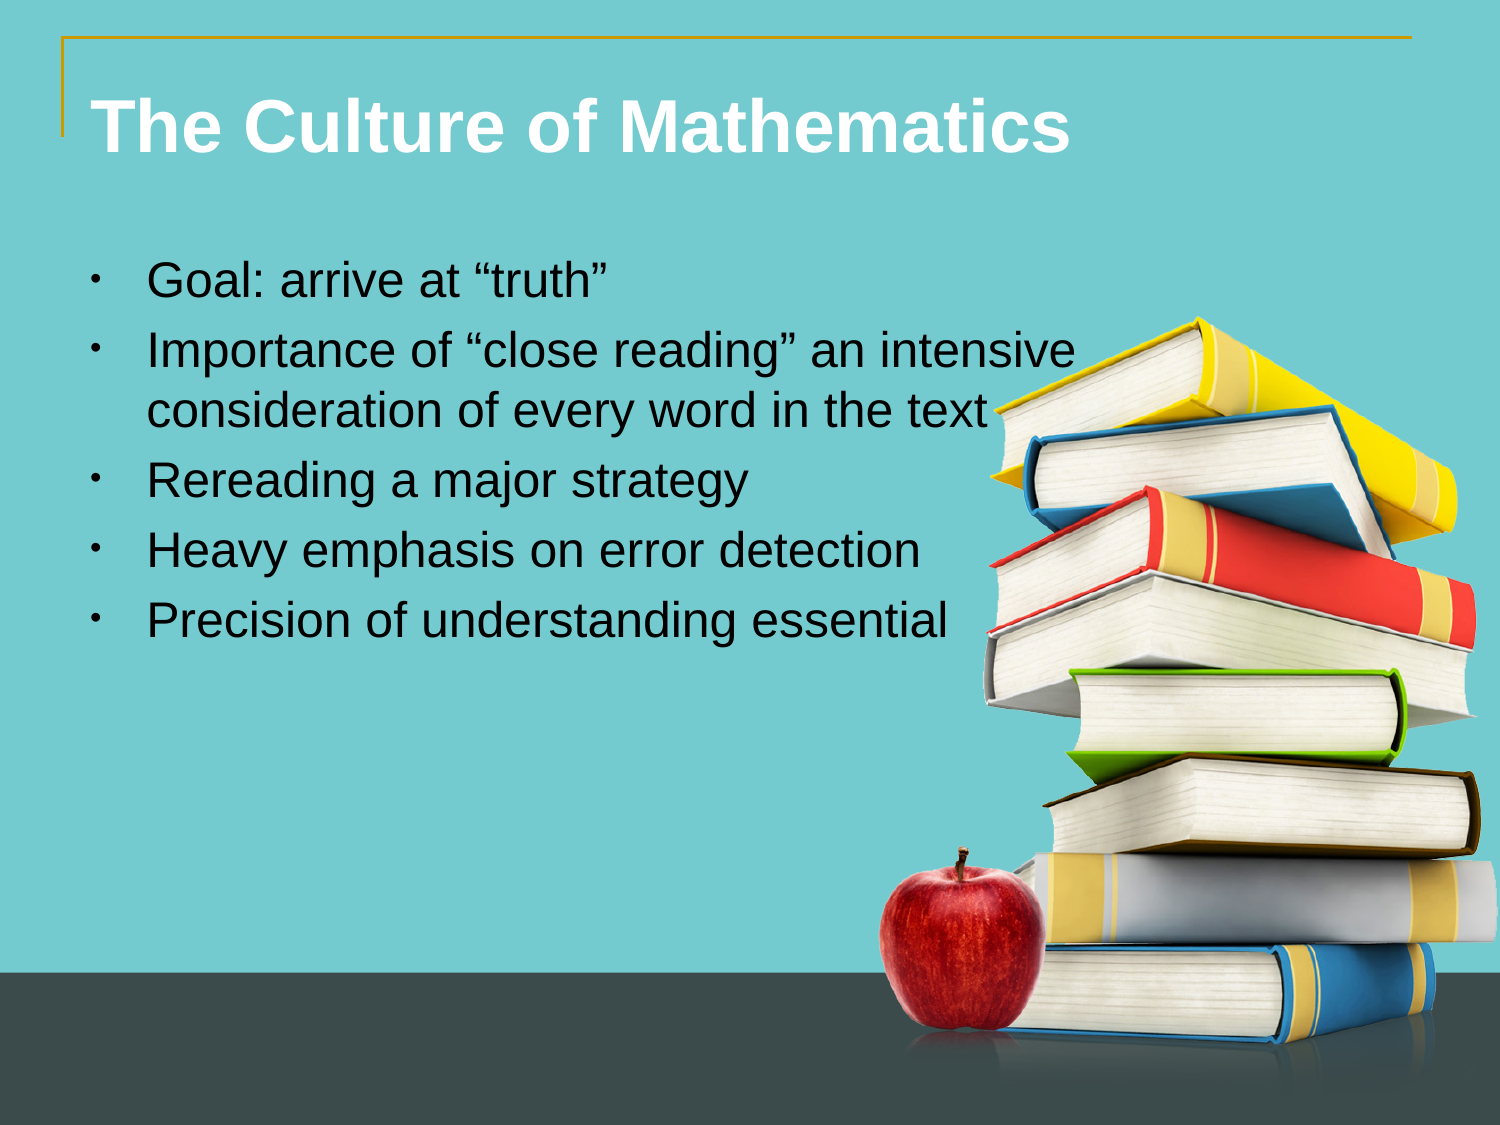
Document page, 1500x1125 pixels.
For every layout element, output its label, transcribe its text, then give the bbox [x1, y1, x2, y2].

picture [878, 316, 1500, 1094]
list The Culture of Mathematics Goal: arrive at “truth” Importance of “close reading” an intensive consideration of every word in the text Rereading a major strategy Heavy emphasis on error detection Precision of understanding essential [74, 70, 1376, 238]
